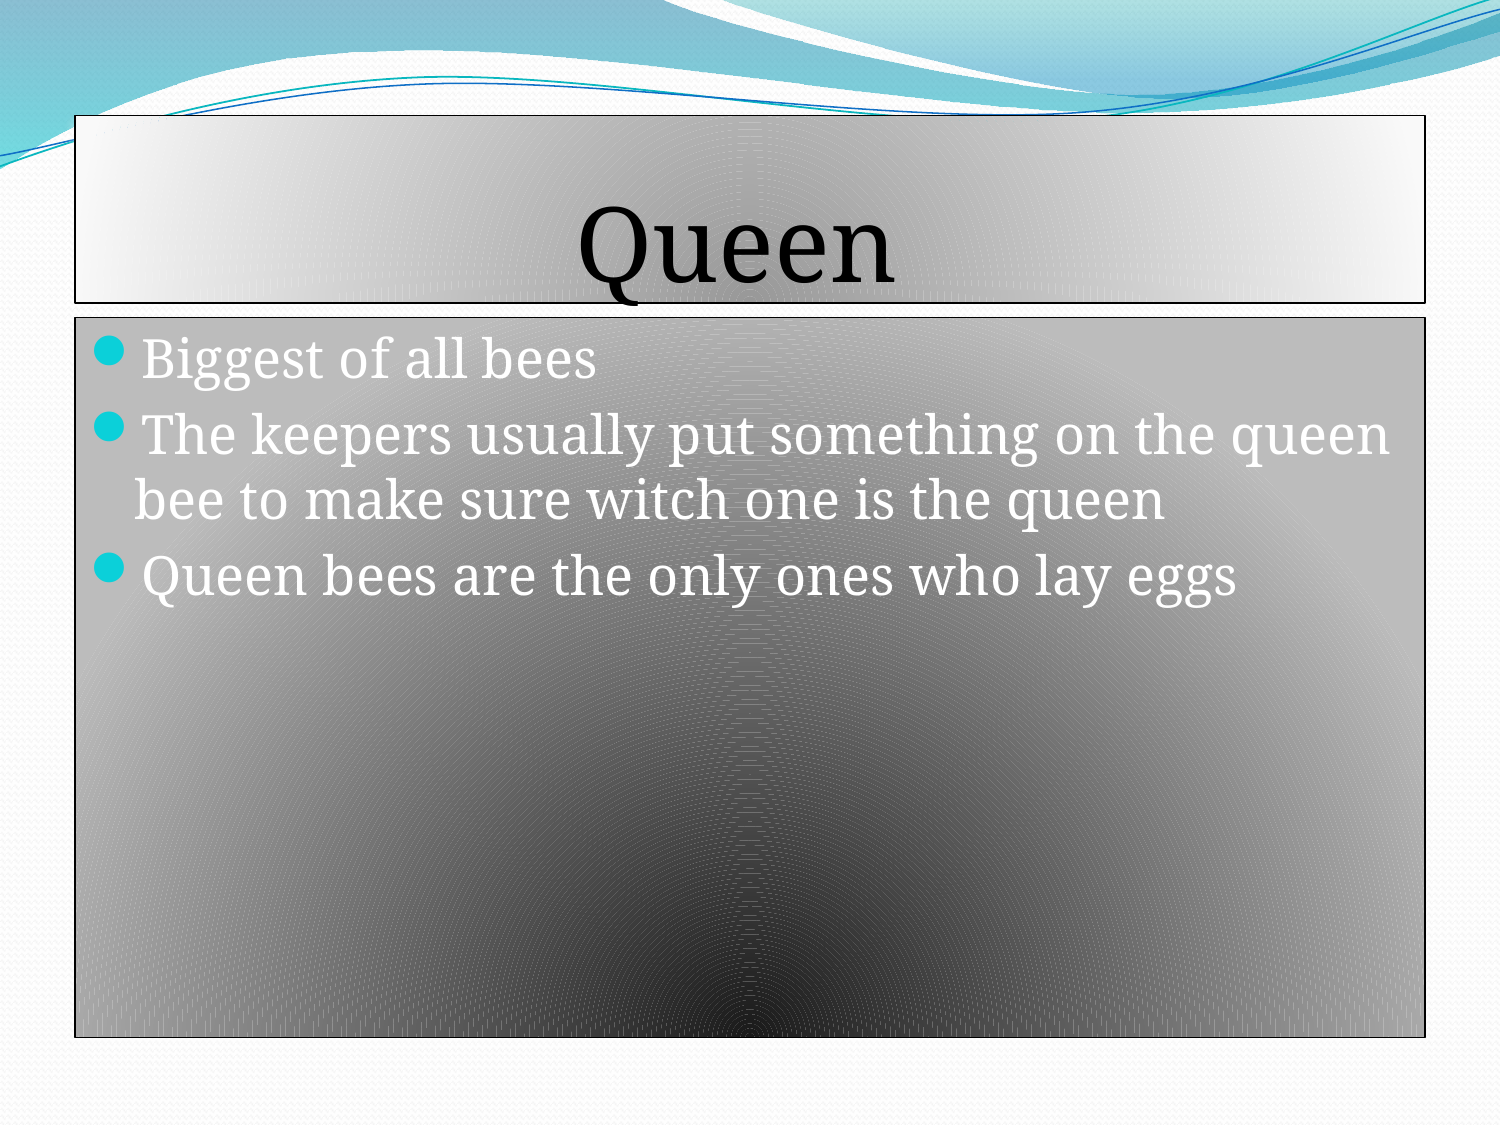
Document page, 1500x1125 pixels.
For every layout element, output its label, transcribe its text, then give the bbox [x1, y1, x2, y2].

title Queen [74, 115, 1426, 304]
list Biggest of all bees The keepers usually put something on the queen bee to make sure witch one is the queen Queen bees are the only ones who lay eggs [74, 317, 1426, 1038]
